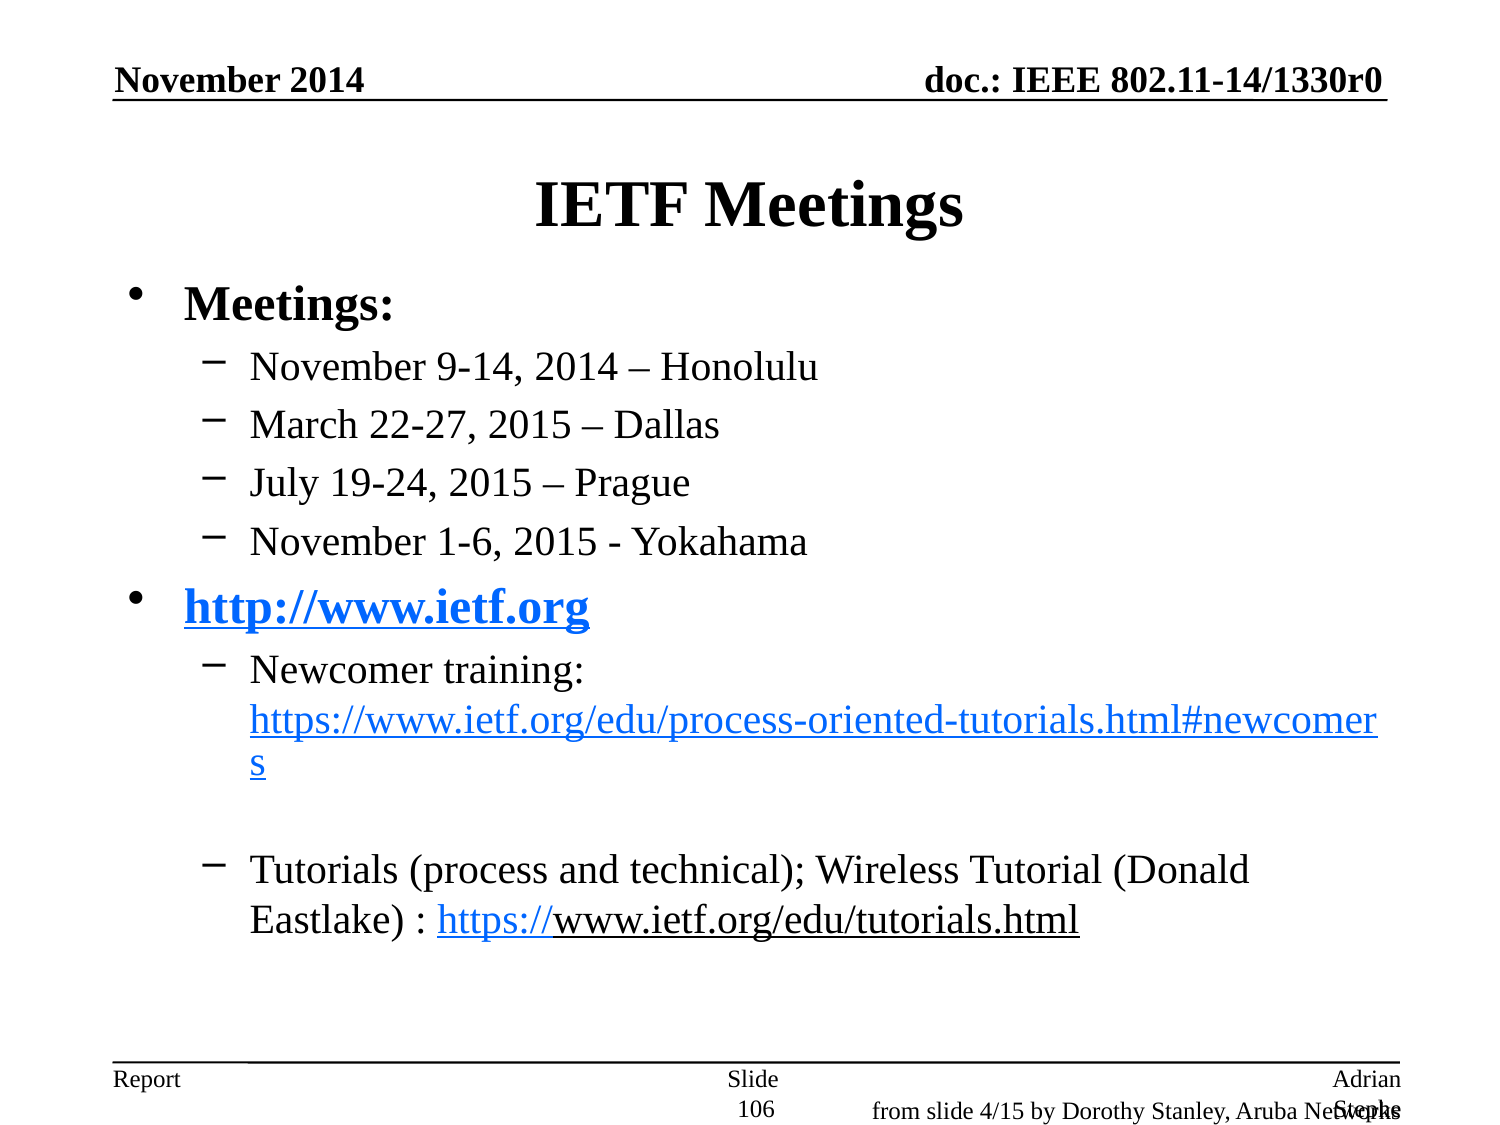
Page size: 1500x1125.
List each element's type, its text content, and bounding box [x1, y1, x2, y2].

title IETF Meetings [112, 112, 1388, 262]
text_box from slide 4/15 by Dorothy Stanley, Aruba Networks [343, 1087, 1417, 1125]
slide_number Slide 106 [712, 1061, 800, 1087]
list Meetings: November 9-14, 2014 – Honolulu March 22-27, 2015 – Dallas July 19-24, 2015 – Prague November 1-6, 2015 - Yokahama http://www.ietf.org Newcomer training: https://www.ietf.org/edu/process-oriented-tutorials.html#newcomers Tutorials (process and technical); Wireless Tutorial (Donald Eastlake) : https://www.ietf.org/edu/tutorials.html [112, 262, 1400, 938]
footer Adrian Stephens, Intel Corporation [1324, 1061, 1402, 1087]
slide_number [114, 54, 374, 101]
